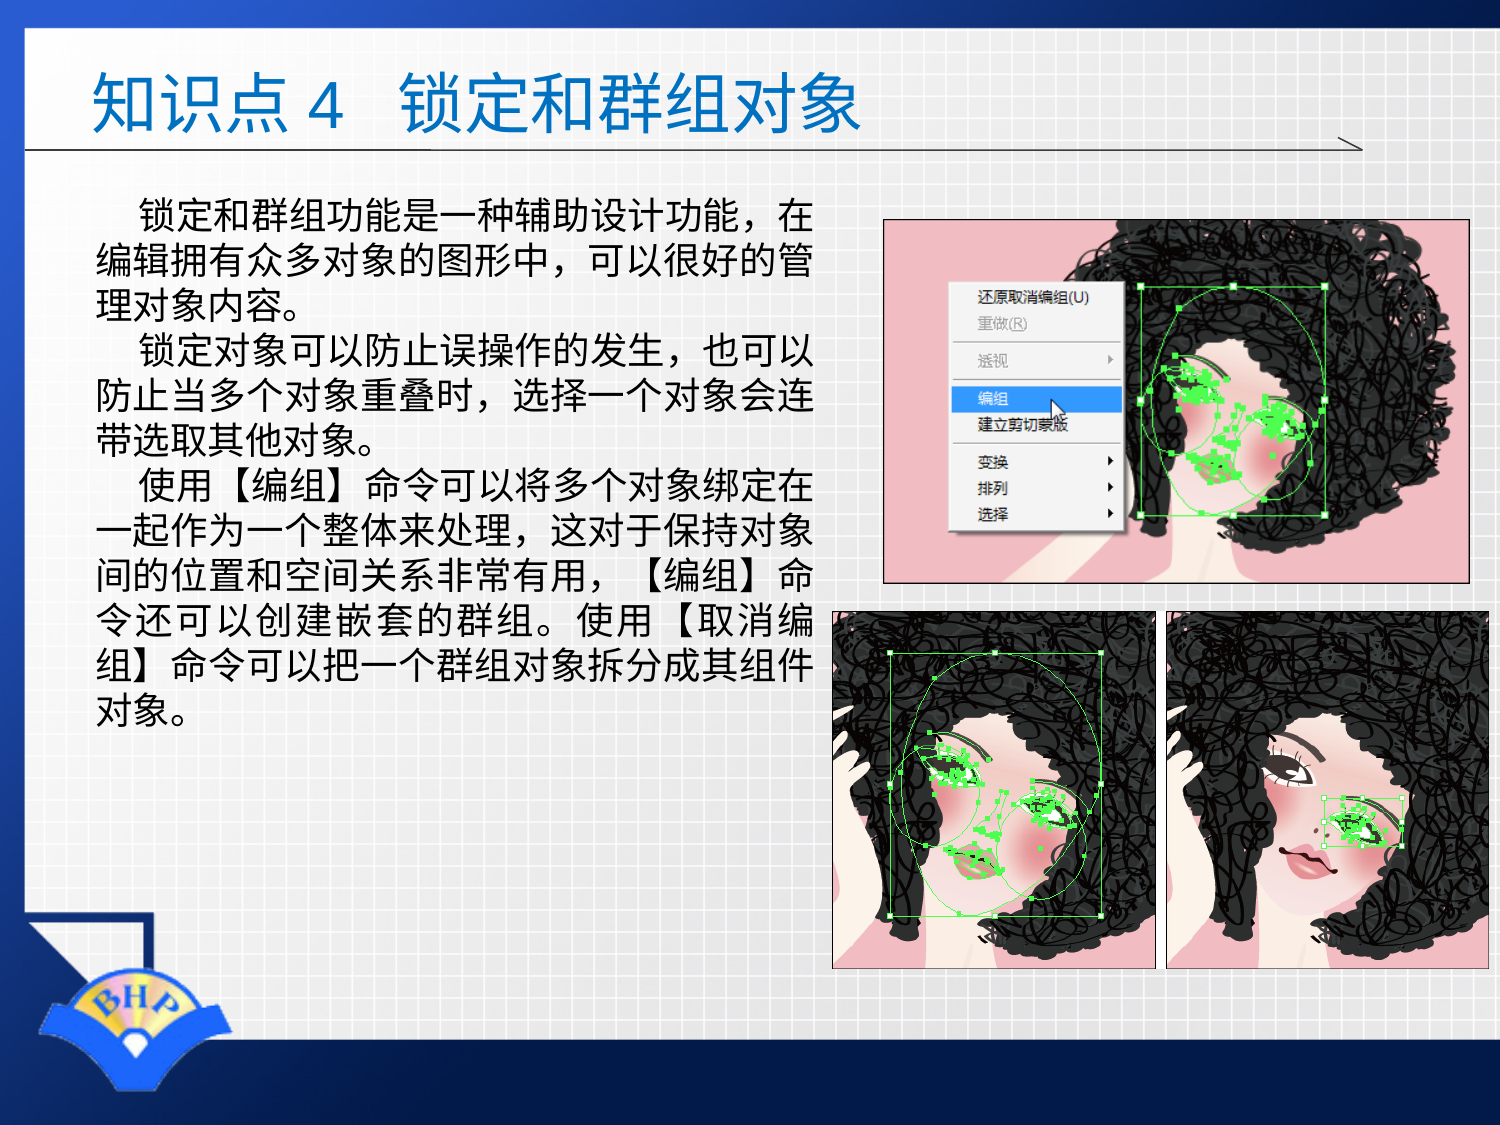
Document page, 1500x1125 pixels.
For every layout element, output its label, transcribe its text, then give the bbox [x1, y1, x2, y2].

picture [0, 0, 1500, 1125]
text_box 知识点4 锁定和群组对象 [76, 54, 880, 255]
text_box 锁定和群组功能是一种辅助设计功能，在编辑拥有众多对象的图形中，可以很好的管理对象内容。 锁定对象可以防止误操作的发生，也可以防止当多个对象重叠时，选择一个对象会连带选取其他对象。 使用【编组】命令可以将多个对象绑定在一起作为一个整体来处理，这对于保持对象间的位置和空间关系非常有用，【编组】命令还可以创建嵌套的群组。使用【取消编组】命令可以把一个群组对象拆分成其组件对象。 [80, 184, 831, 785]
